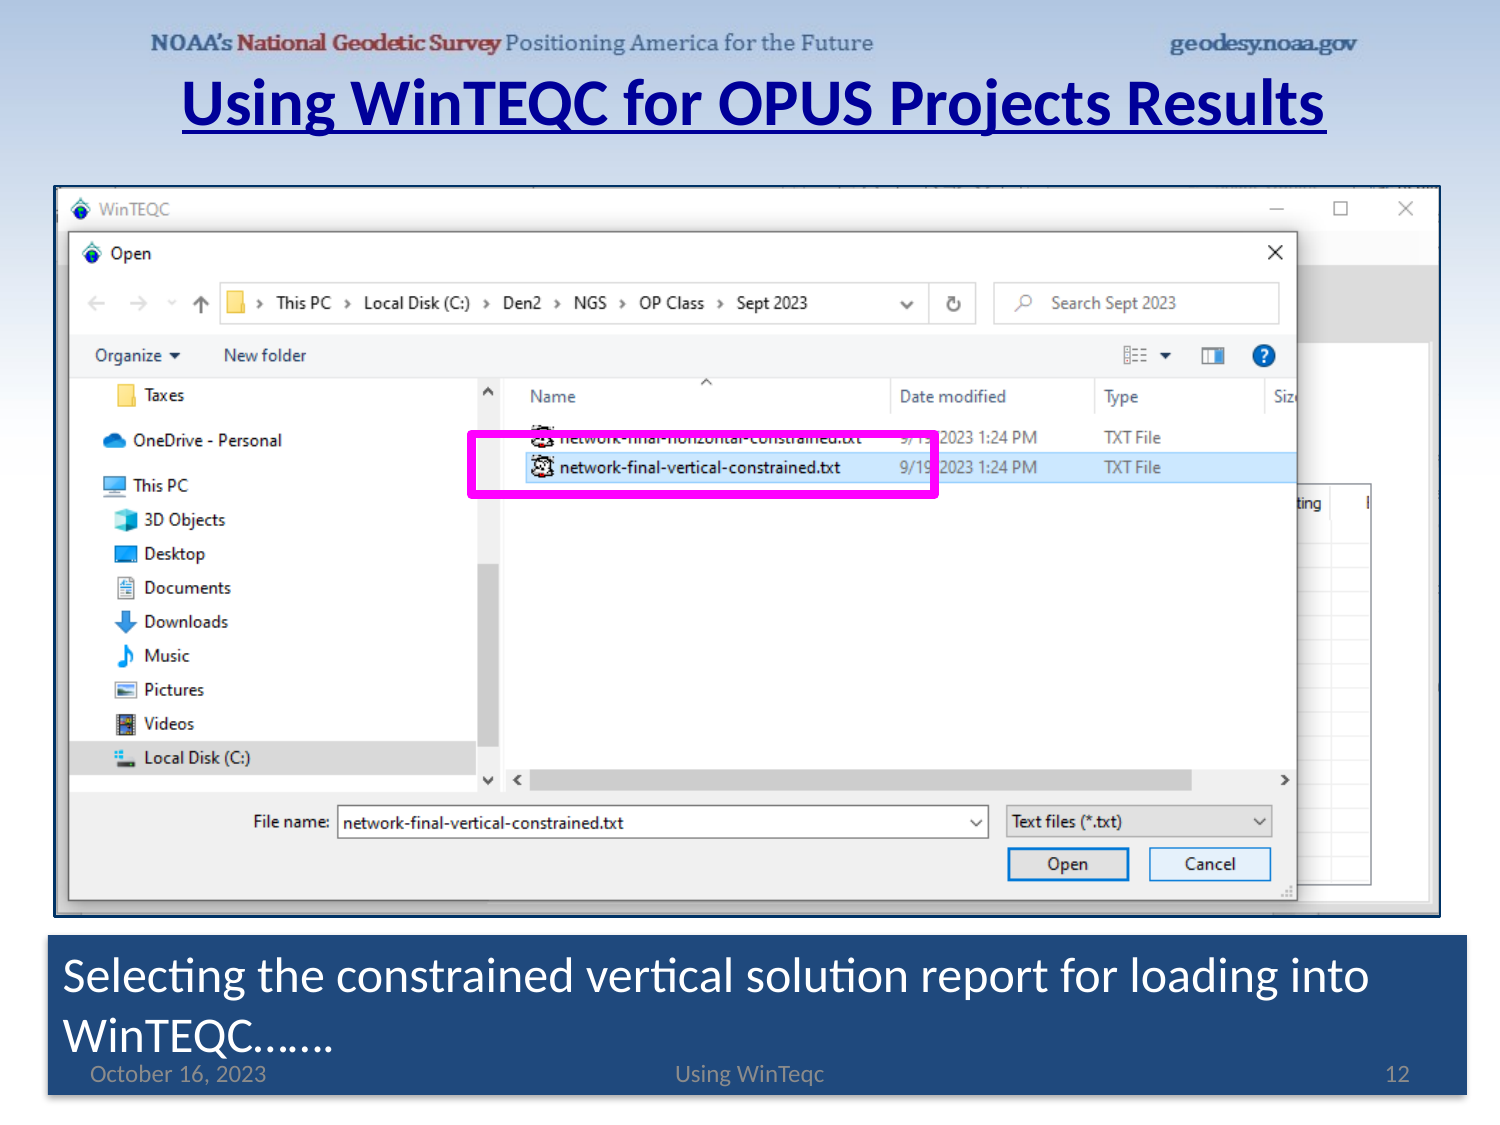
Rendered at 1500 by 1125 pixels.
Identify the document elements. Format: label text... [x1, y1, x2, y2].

footer Using WinTeqc [512, 1042, 988, 1103]
text_box Selecting the constrained vertical solution report for loading into WinTEQC……. [47, 935, 1467, 1095]
picture [0, 0, 1500, 1125]
text_box Using WinTEQC for OPUS Projects Results [62, 46, 1446, 151]
slide_number 12 [1074, 1042, 1425, 1103]
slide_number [75, 1042, 425, 1103]
